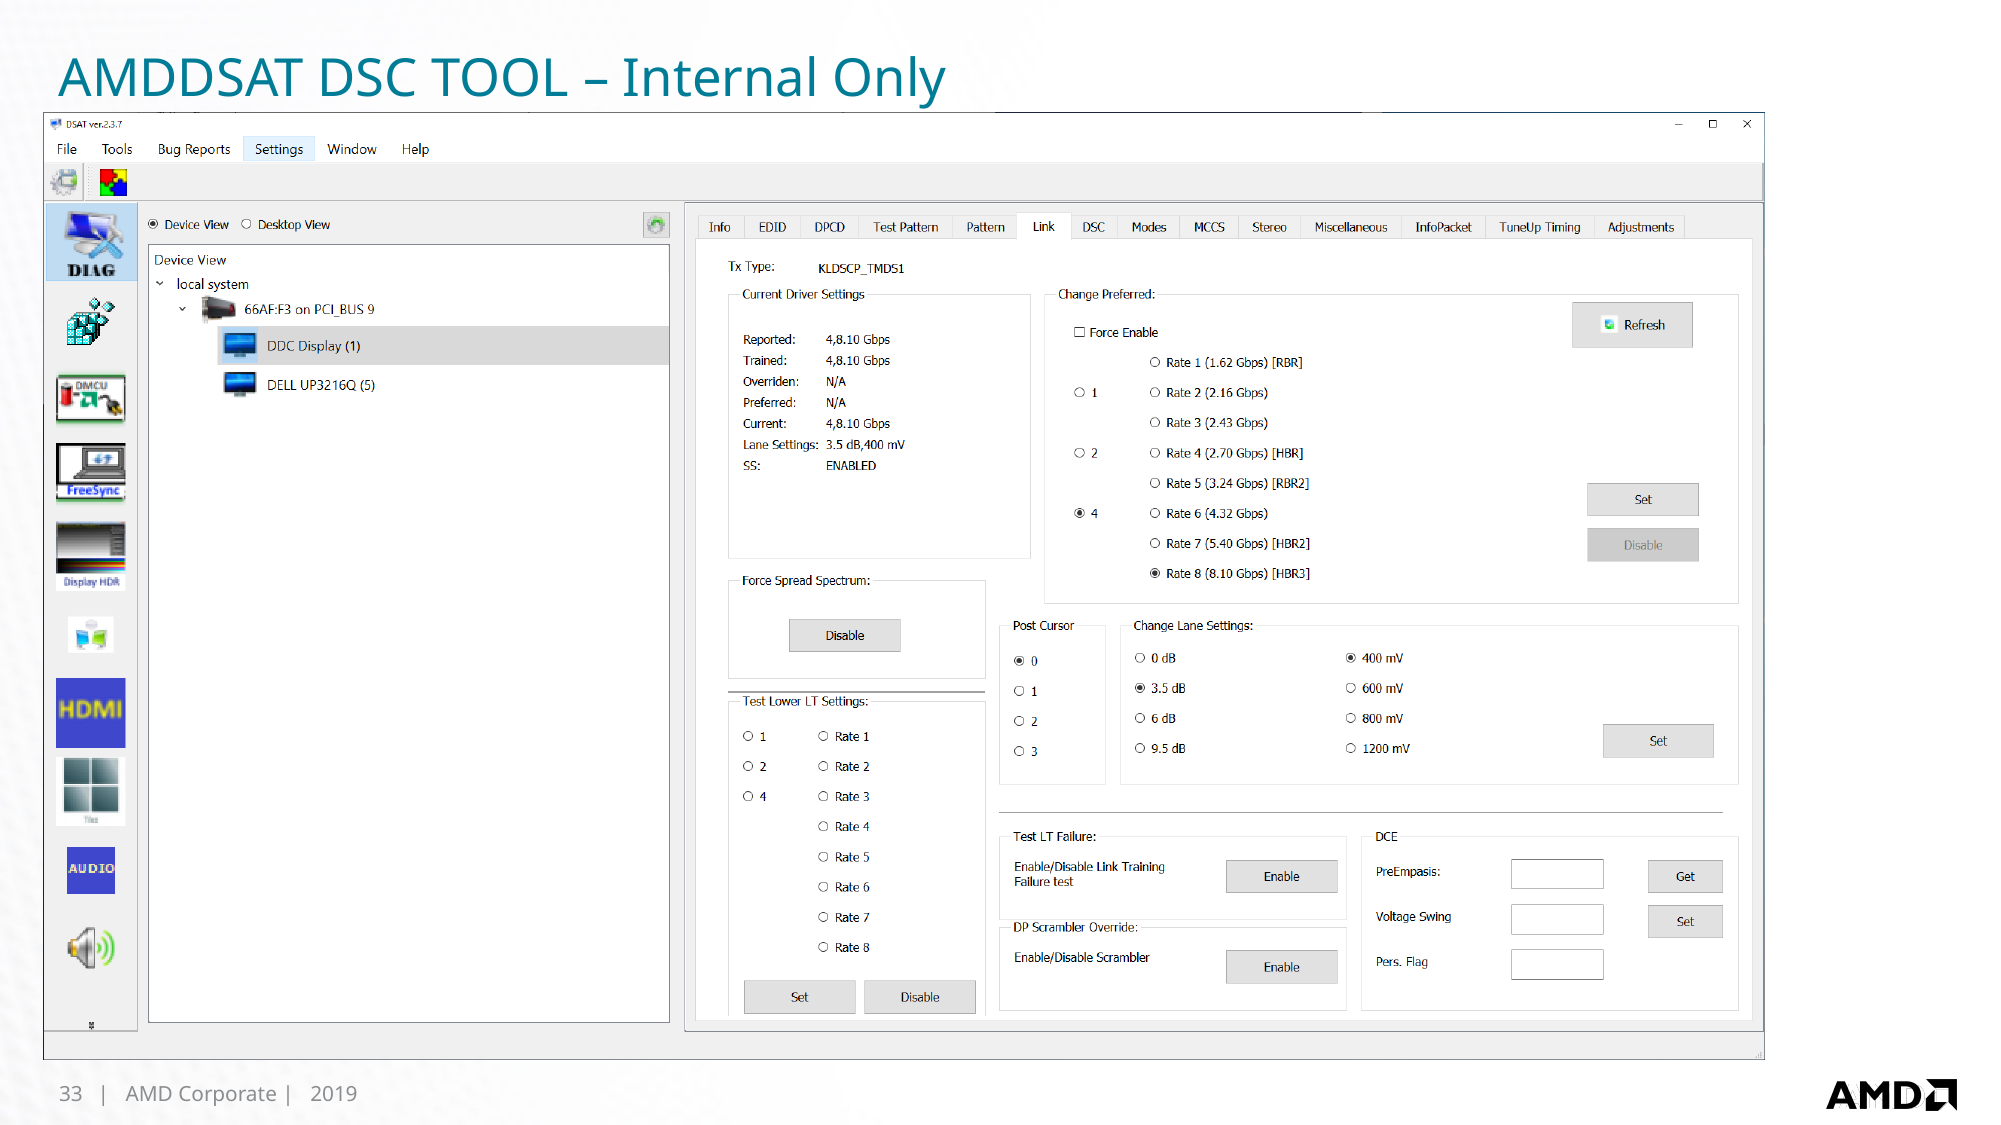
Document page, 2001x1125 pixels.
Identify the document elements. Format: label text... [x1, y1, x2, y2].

picture [0, 0, 2000, 1125]
title AMDDSAT DSC TOOL – Internal Only [43, 43, 1957, 116]
footer | AMD Corporate | 2019 [98, 1065, 773, 1125]
slide_number 33 [0, 1065, 98, 1125]
